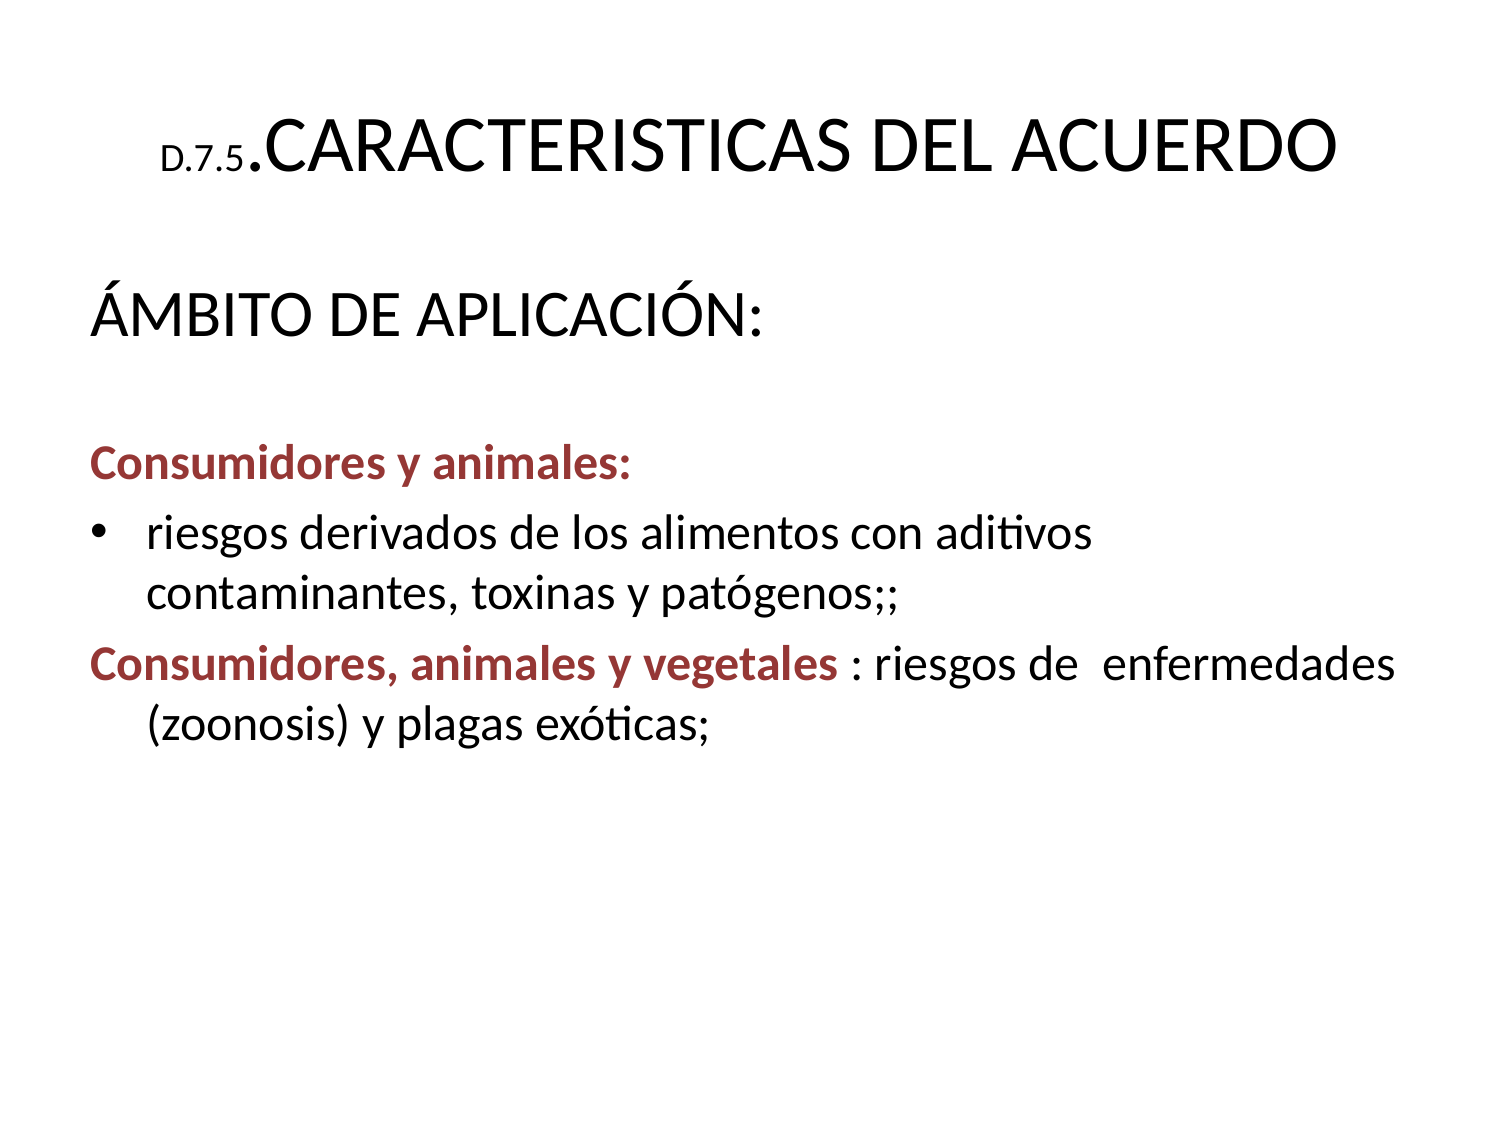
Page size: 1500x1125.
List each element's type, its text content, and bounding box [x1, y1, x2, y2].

list ÁMBITO DE APLICACIÓN: Consumidores y animales: riesgos derivados de los alimentos con aditivos contaminantes, toxinas y patógenos;; Consumidores, animales y vegetales : riesgos de enfermedades (zoonosis) y plagas exóticas; [75, 262, 1425, 1005]
title D.7.5.CARACTERISTICAS DEL ACUERDO [75, 45, 1425, 233]
